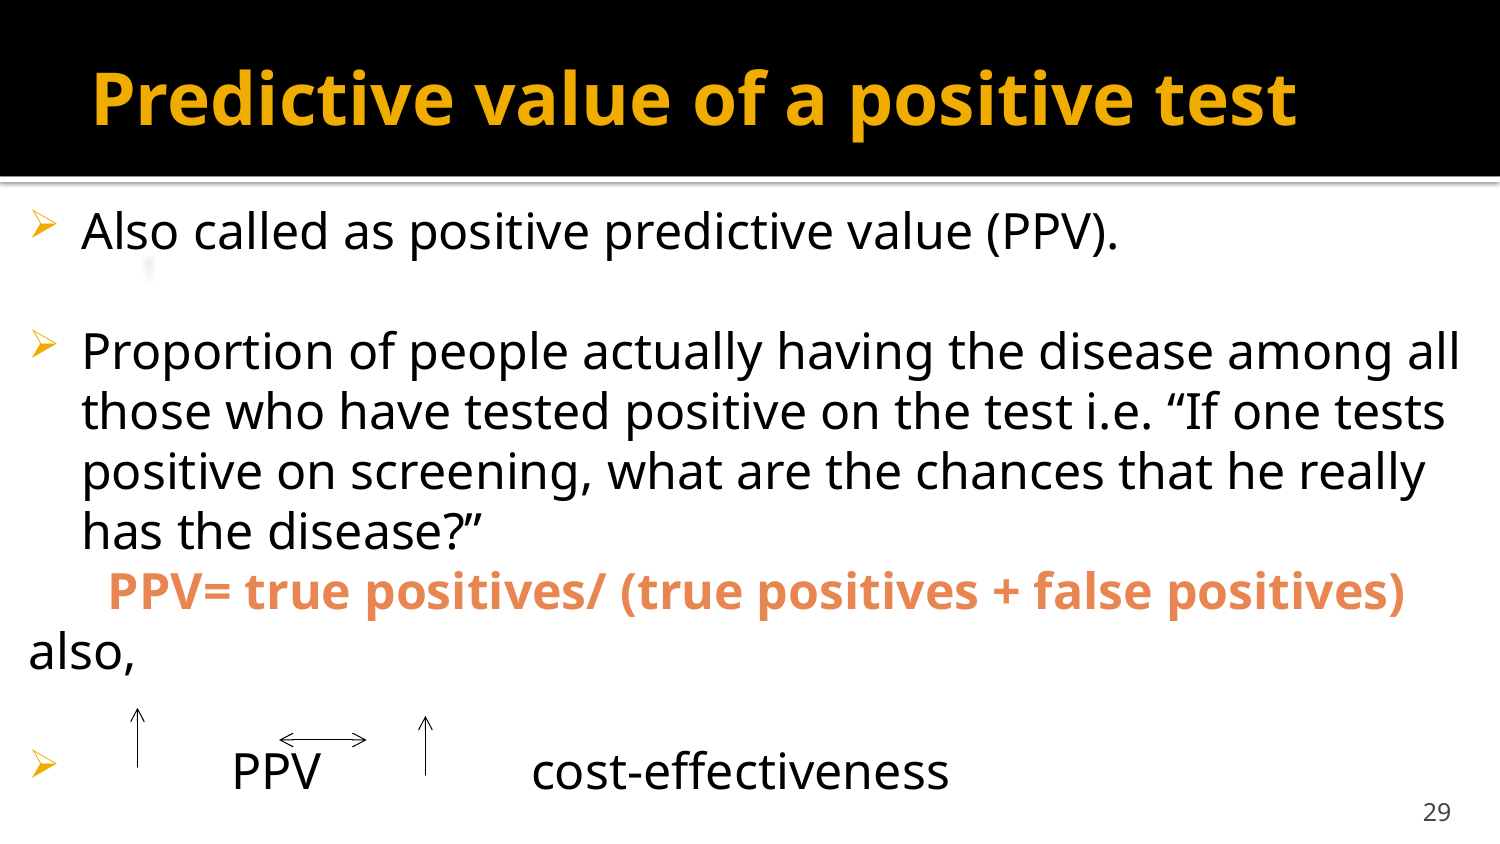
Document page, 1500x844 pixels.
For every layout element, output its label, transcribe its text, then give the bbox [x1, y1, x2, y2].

slide_number 29 [1345, 796, 1467, 831]
title Predictive value of a positive test [75, 19, 1425, 174]
